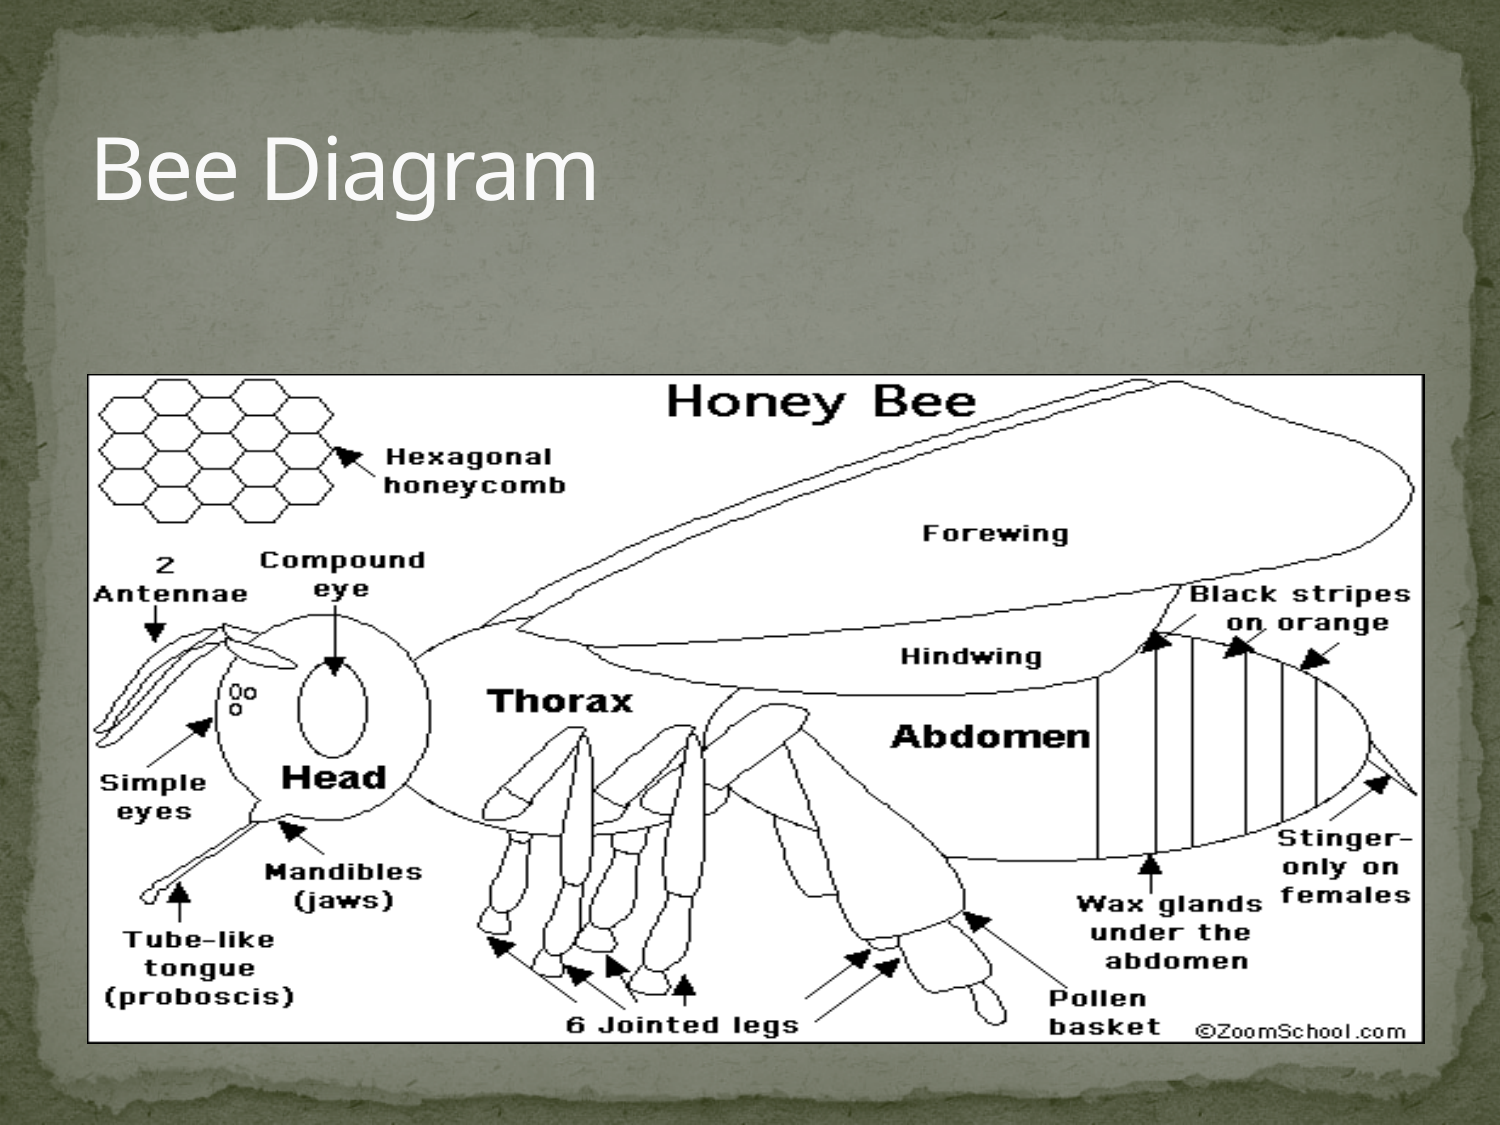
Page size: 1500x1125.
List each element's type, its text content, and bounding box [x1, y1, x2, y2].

picture [88, 375, 1427, 1045]
title Bee Diagram [74, 24, 1425, 225]
